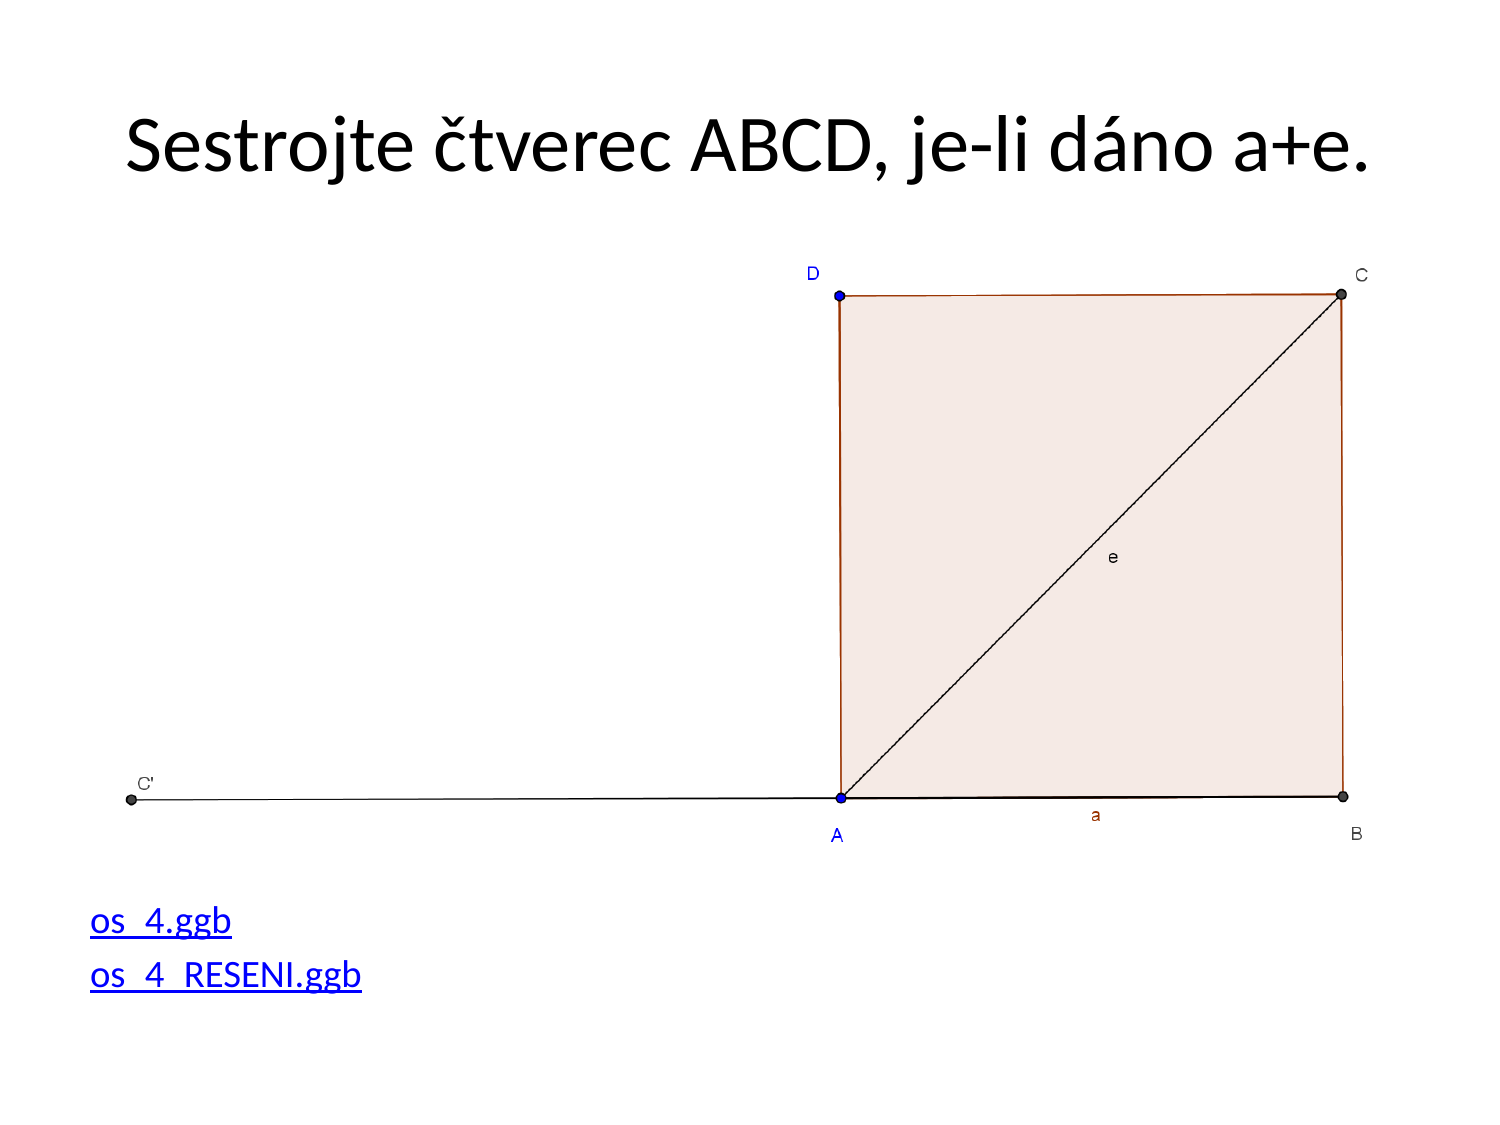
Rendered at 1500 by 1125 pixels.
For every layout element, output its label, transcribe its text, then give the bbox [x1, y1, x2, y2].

picture [54, 231, 1451, 871]
list os_4.ggb os_4_RESENI.ggb [75, 879, 1425, 1005]
title Sestrojte čtverec ABCD, je-li dáno a+e. [75, 45, 1425, 230]
